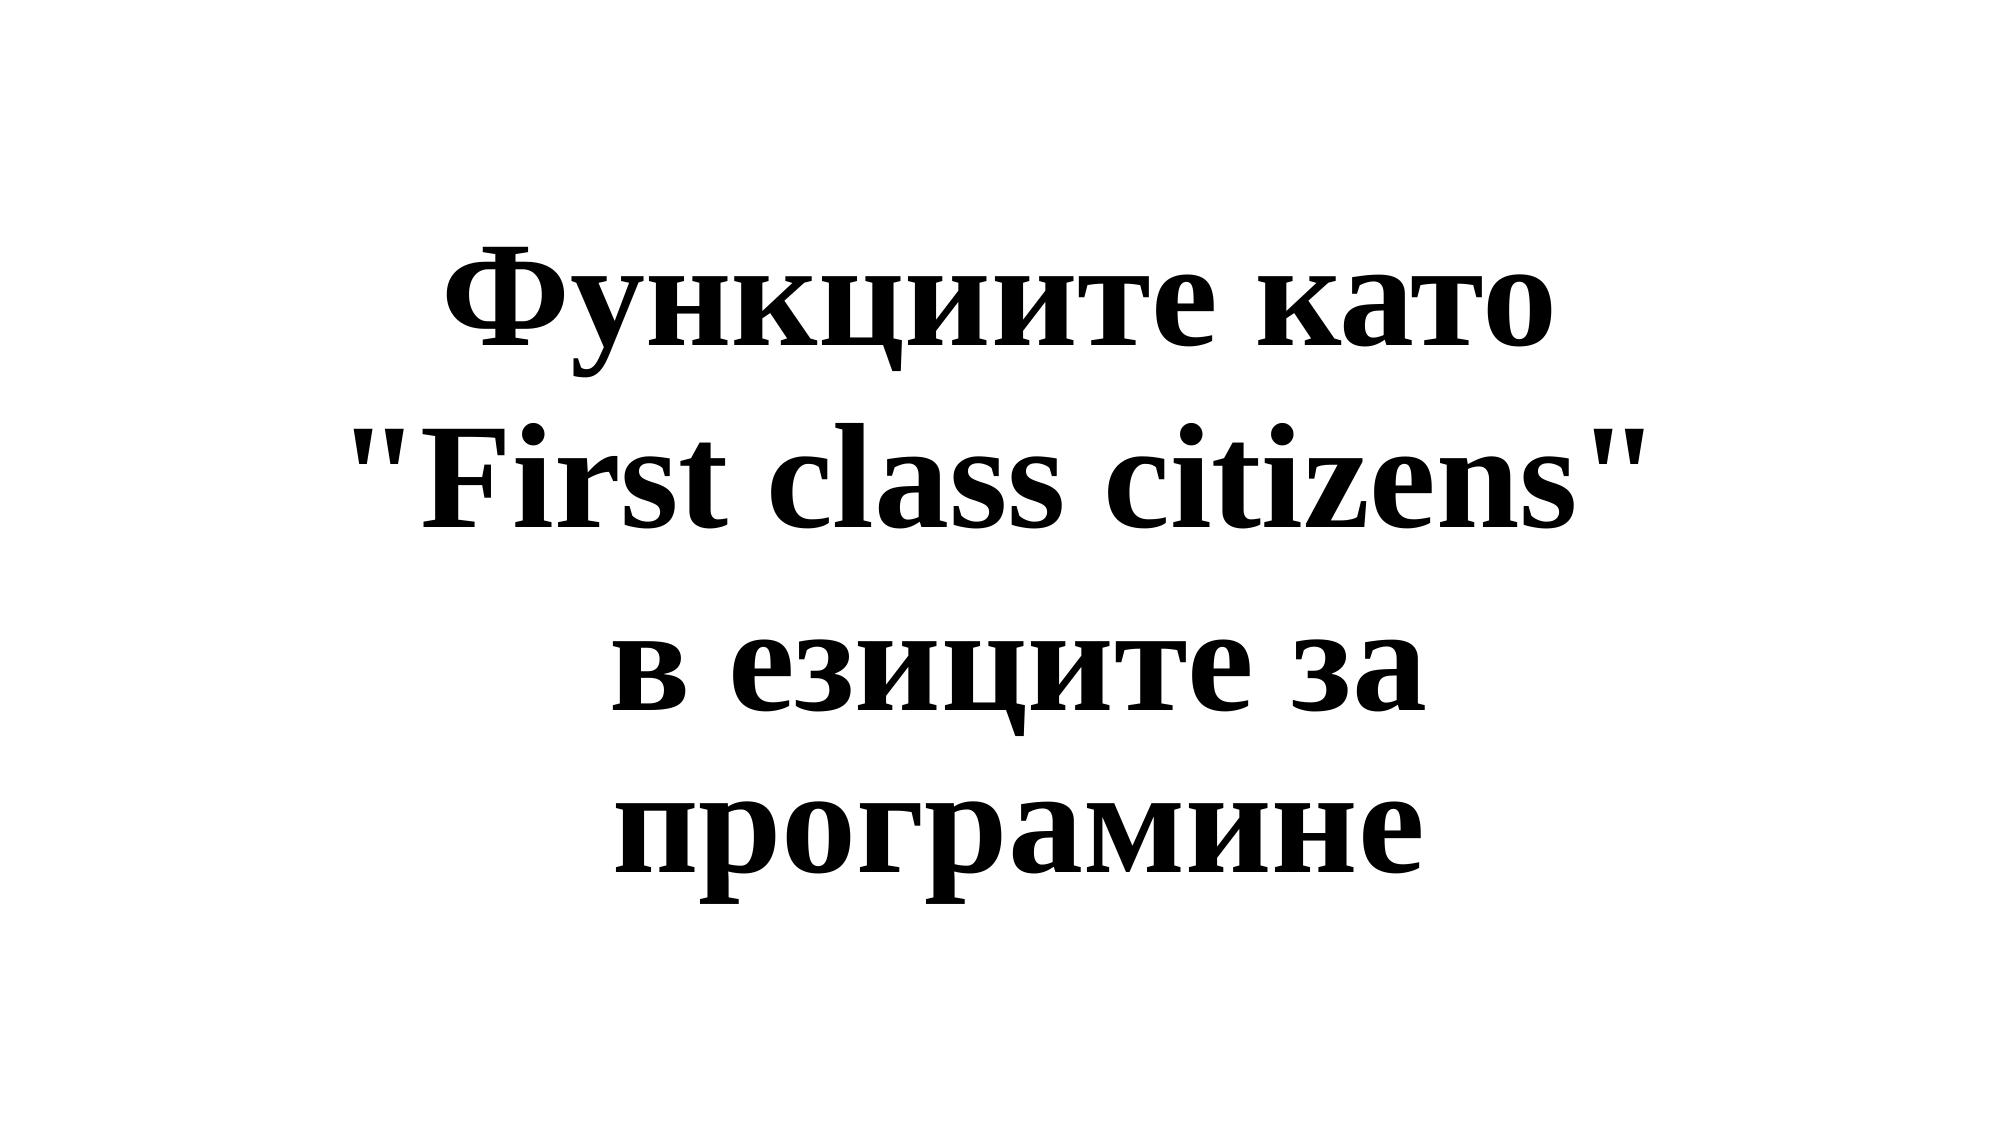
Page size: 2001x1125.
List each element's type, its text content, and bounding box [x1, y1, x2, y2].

list Функциите като "First class citizens" в езиците за програмине [137, 37, 1863, 1014]
